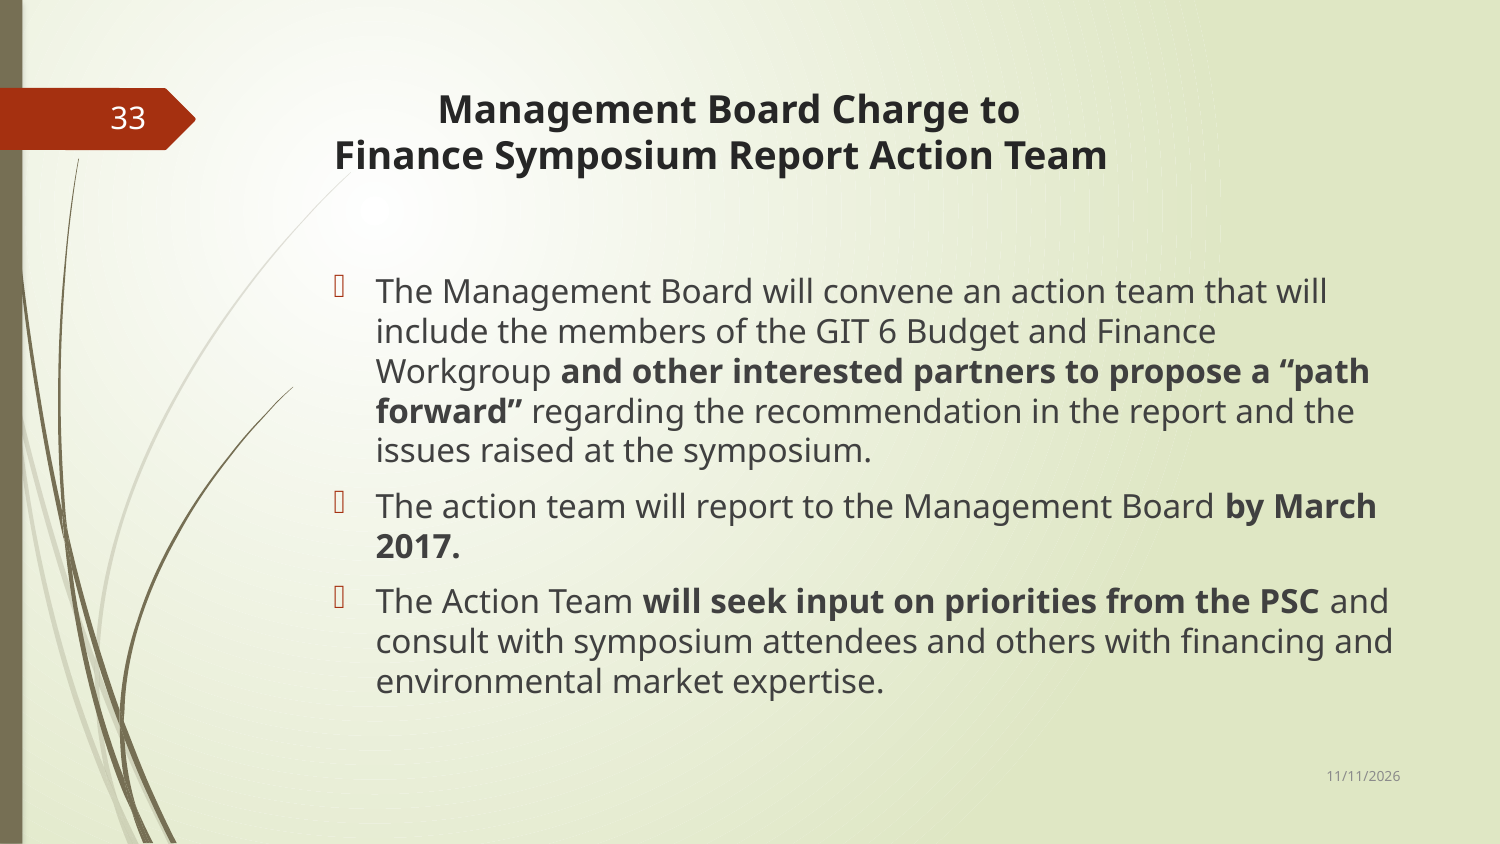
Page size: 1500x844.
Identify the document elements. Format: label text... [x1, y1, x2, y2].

slide_number 33 [65, 96, 162, 142]
title Management Board Charge to Finance Symposium Report Action Team [319, 76, 1416, 235]
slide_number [1274, 754, 1416, 800]
list The Management Board will convene an action team that will include the members of the GIT 6 Budget and Finance Workgroup and other interested partners to propose a “path forward” regarding the recommendation in the report and the issues raised at the symposium. The action team will report to the Management Board by March 2017. The Action Team will seek input on priorities from the PSC and consult with symposium attendees and others with financing and environmental market expertise. [318, 262, 1416, 728]
